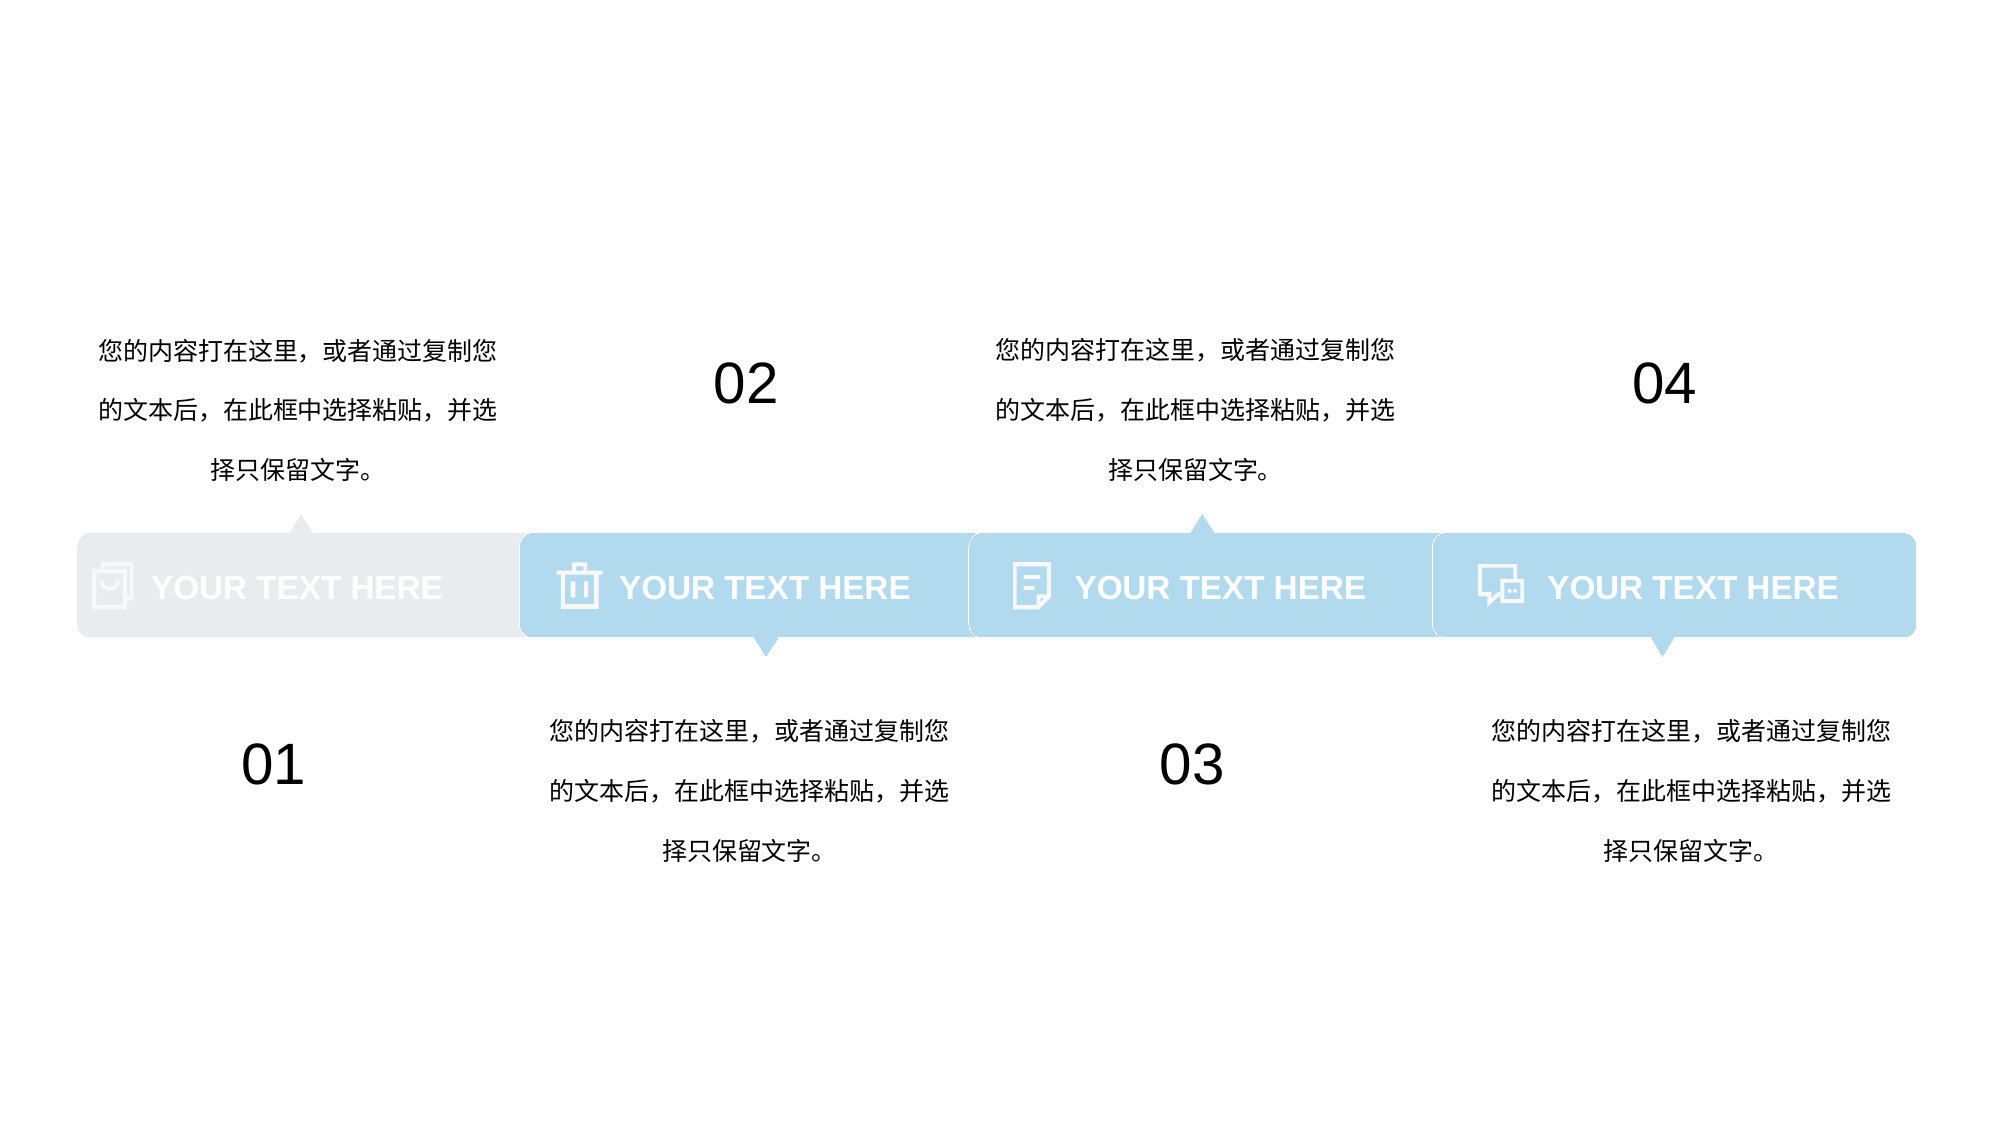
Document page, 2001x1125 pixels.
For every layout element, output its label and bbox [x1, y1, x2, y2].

text_box [76, 297, 1917, 876]
